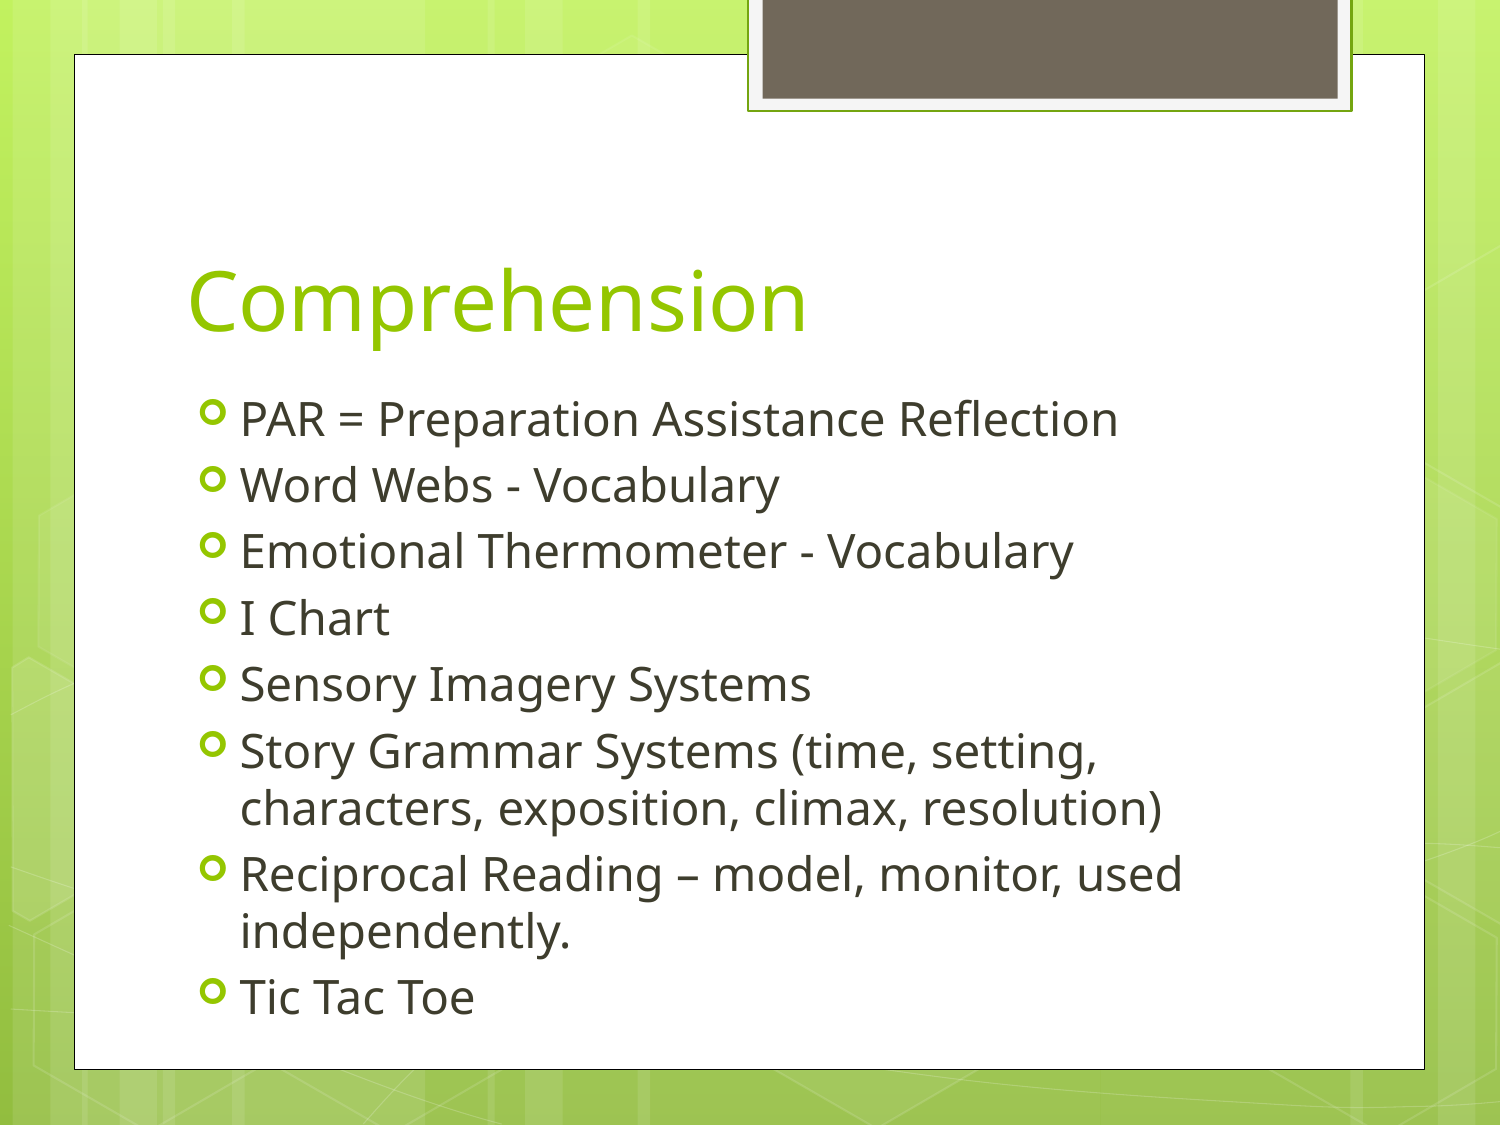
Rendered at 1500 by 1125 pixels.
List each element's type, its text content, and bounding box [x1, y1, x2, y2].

list PAR = Preparation Assistance Reflection Word Webs - Vocabulary Emotional Thermometer - Vocabulary I Chart Sensory Imagery Systems Story Grammar Systems (time, setting, characters, exposition, climax, resolution) Reciprocal Reading – model, monitor, used independently. Tic Tac Toe [171, 381, 1283, 1035]
title Comprehension [171, 168, 1324, 357]
